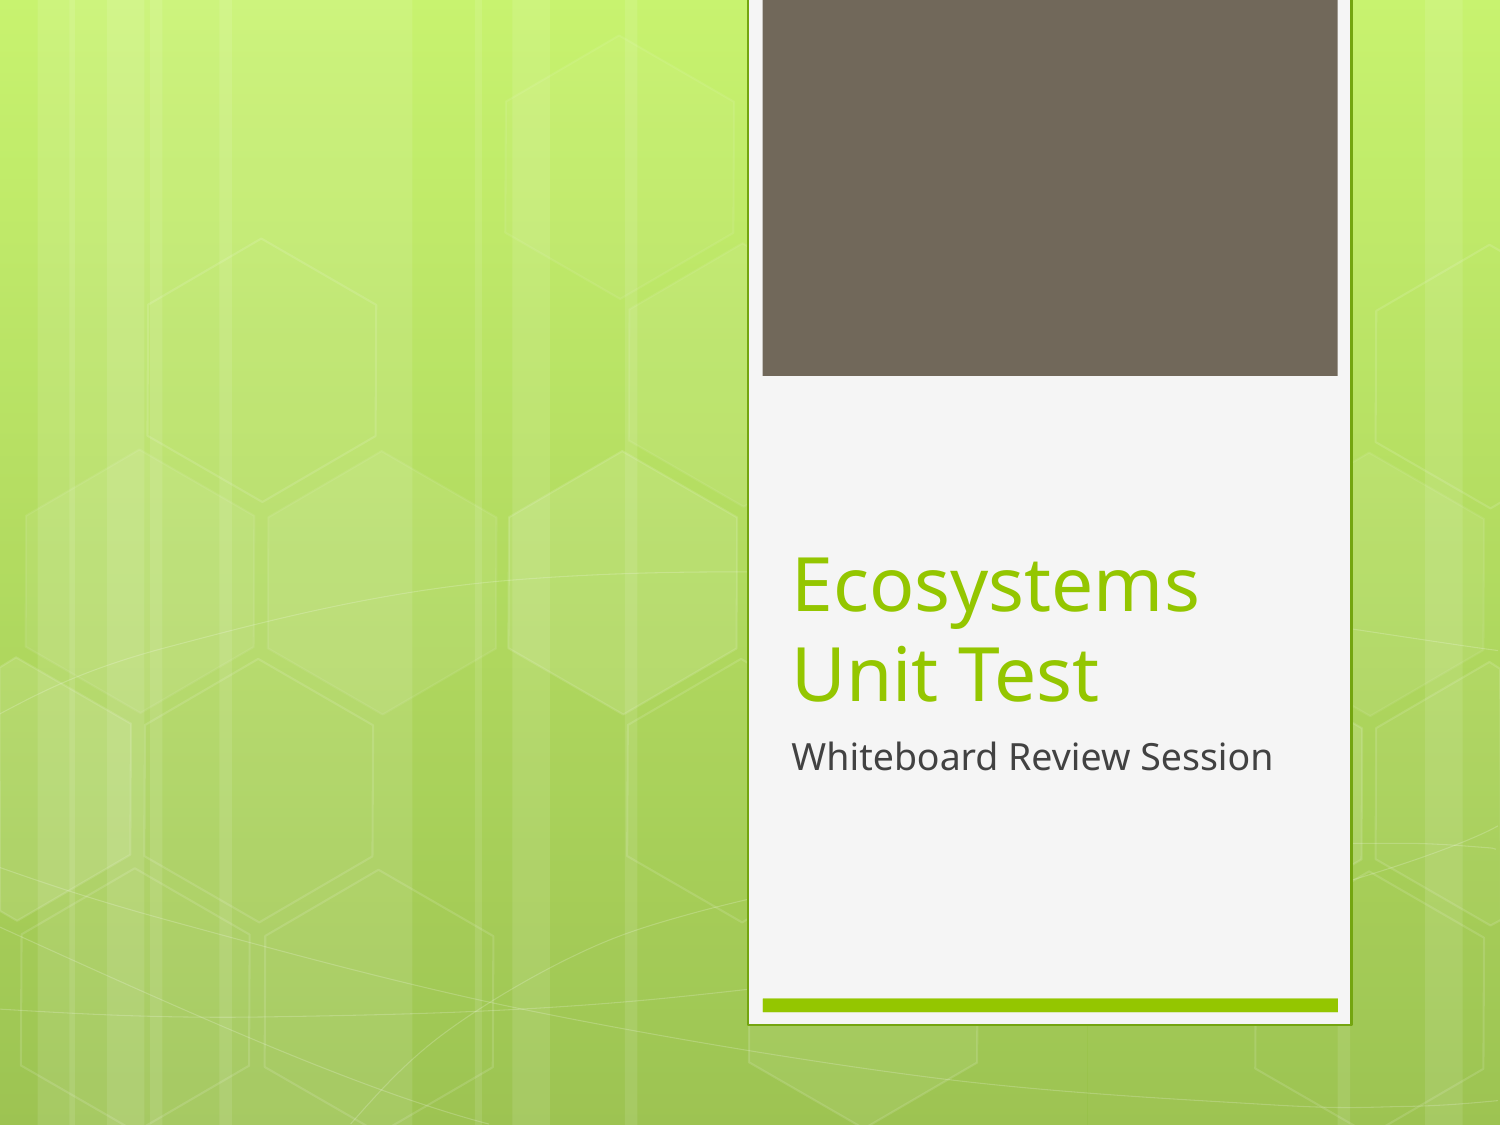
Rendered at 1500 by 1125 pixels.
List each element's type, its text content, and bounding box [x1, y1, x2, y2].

subtitle Whiteboard Review Session [776, 725, 1320, 933]
title Ecosystems Unit Test [776, 444, 1320, 724]
